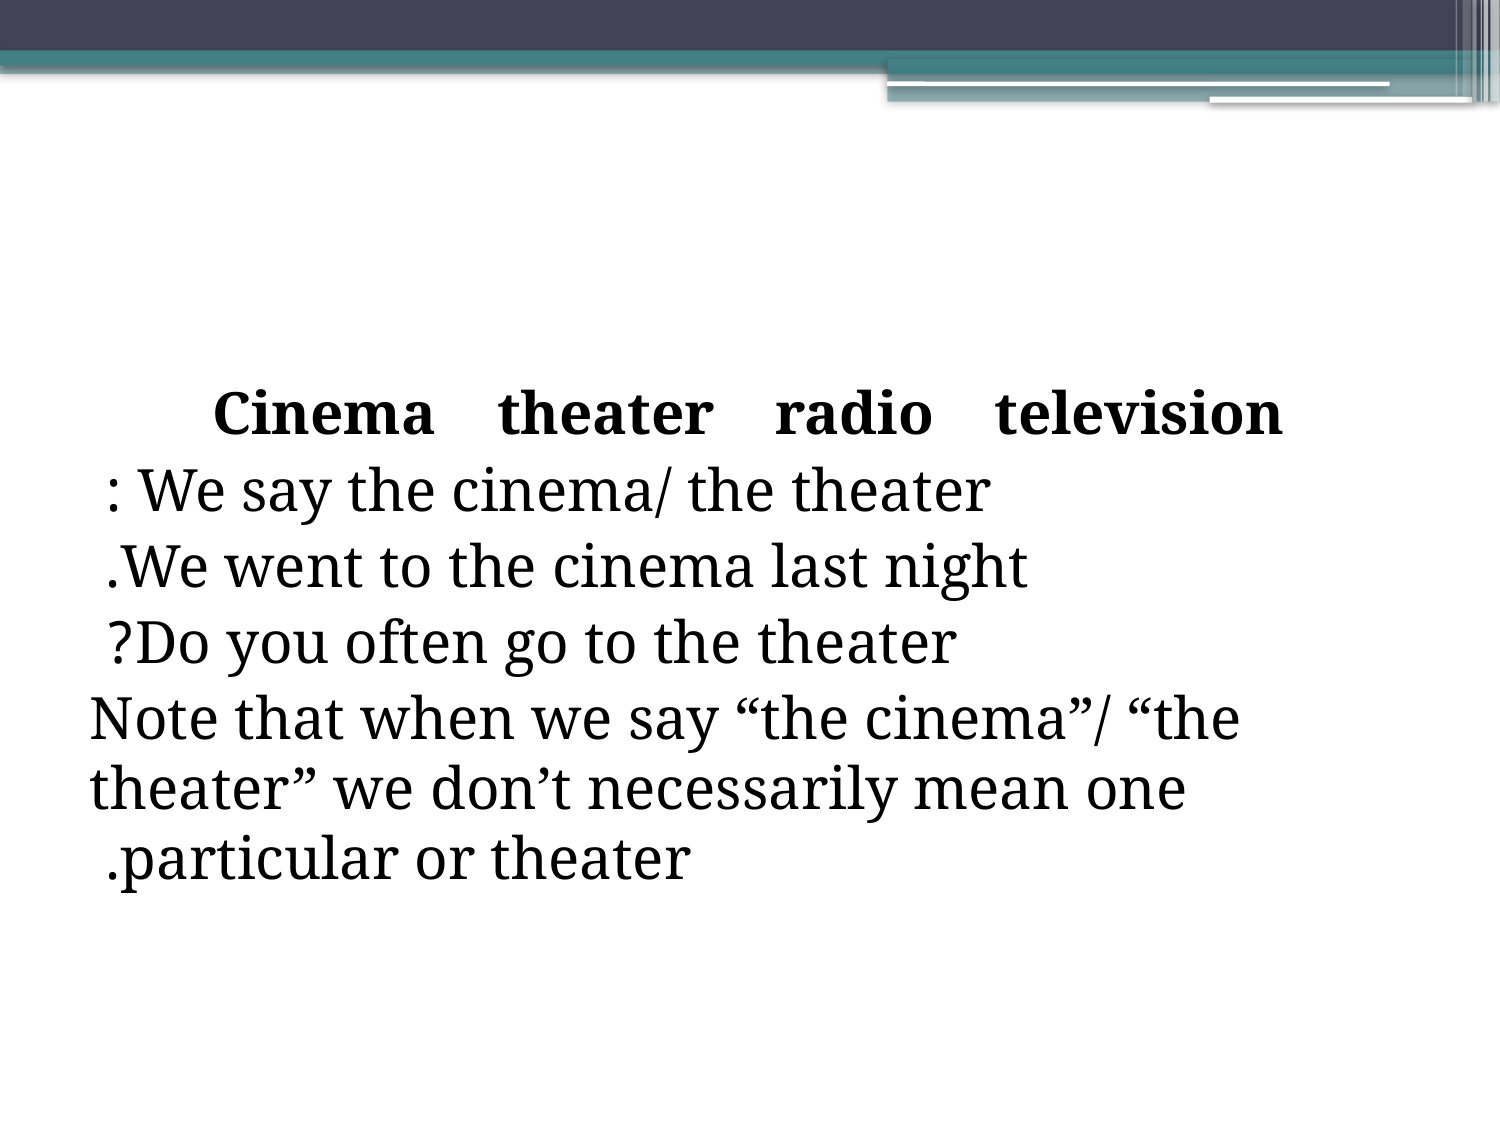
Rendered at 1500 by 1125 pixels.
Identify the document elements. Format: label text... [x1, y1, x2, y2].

list Cinema theater radio television We say the cinema/ the theater : We went to the cinema last night. Do you often go to the theater? Note that when we say “the cinema”/ “the theater” we don’t necessarily mean one particular or theater. [75, 368, 1425, 1079]
